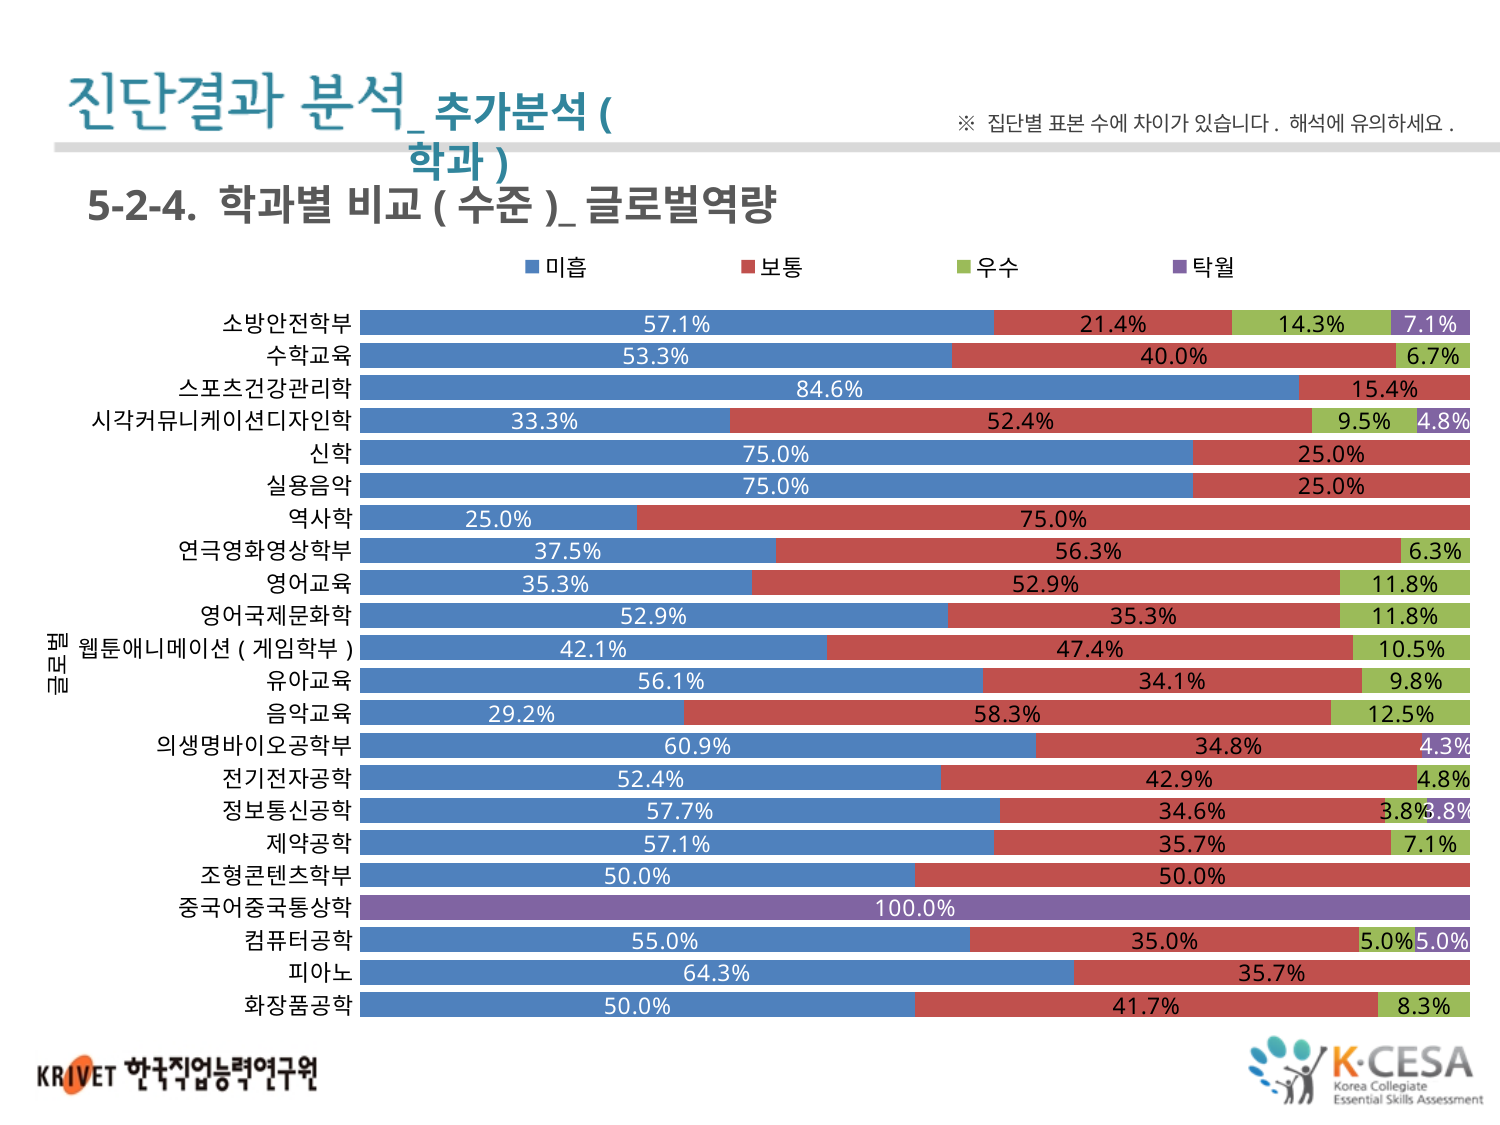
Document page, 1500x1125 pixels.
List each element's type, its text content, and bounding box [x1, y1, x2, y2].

text_box ※ 집단별 표본 수에 차이가 있습니다. 해석에 유의하세요. [942, 103, 1472, 144]
text_box _추가분석(학과) [392, 78, 700, 171]
chart [11, 236, 1500, 1038]
text_box 5-2-4. 학과별 비교(수준)_글로벌역량 [72, 171, 797, 235]
picture [0, 0, 1500, 1125]
